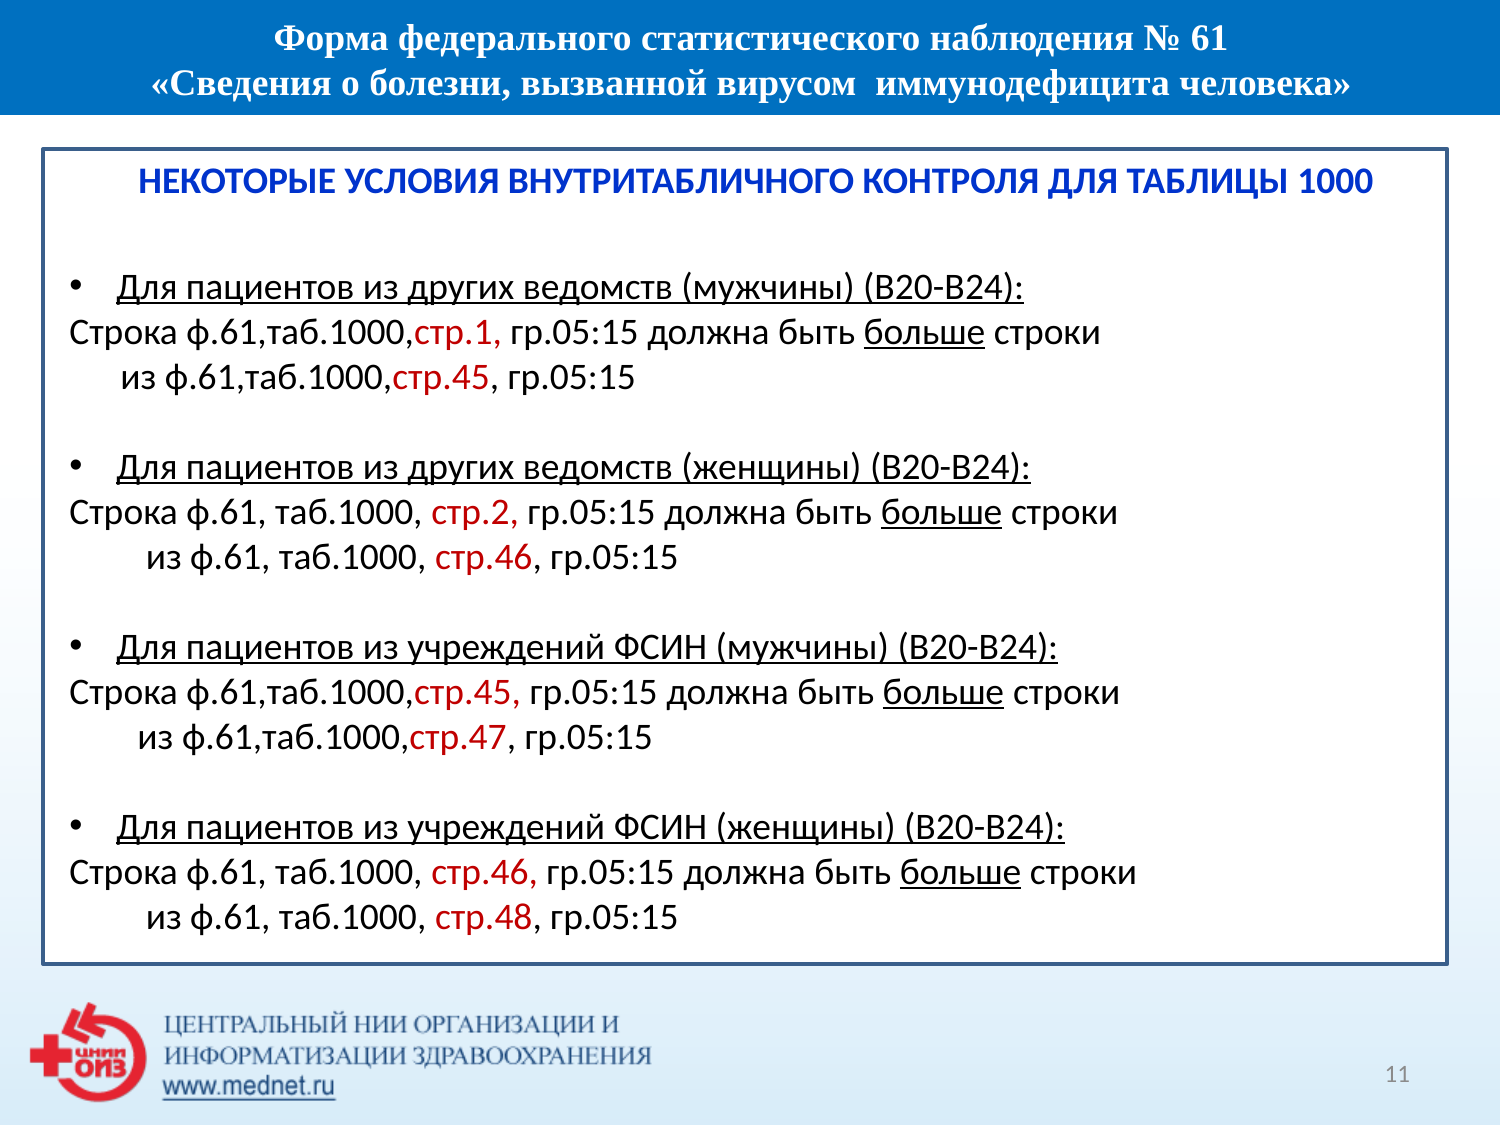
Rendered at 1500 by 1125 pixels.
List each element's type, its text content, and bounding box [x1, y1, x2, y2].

picture [0, 117, 1500, 1125]
text_box НЕКОТОРЫЕ УСЛОВИЯ ВНУТРИТАБЛИЧНОГО КОНТРОЛЯ ДЛЯ ТАБЛИЦЫ 1000 [54, 148, 1458, 209]
text_box Форма федерального статистического наблюдения № 61 «Сведения о болезни, вызванной вирусом иммунодефицита человека» [0, 0, 1500, 117]
text_box [41, 147, 1449, 966]
slide_number 11 [1074, 1042, 1425, 1103]
text_box Для пациентов из других ведомств (мужчины) (В20-В24): Строка ф.61,таб.1000,стр.1, гр.05:15 должна быть больше строки из ф.61,таб.1000,стр.45, гр.05:15 Для пациентов из других ведомств (женщины) (В20-В24): Строка ф.61, таб.1000, стр.2, гр.05:15 должна быть больше строки из ф.61, таб.1000, стр.46, гр.05:15 Для пациентов из учреждений ФСИН (мужчины) (В20-В24): Строка ф.61,таб.1000,стр.45, гр.05:15 должна быть больше строки из ф.61,таб.1000,стр.47, гр.05:15 Для пациентов из учреждений ФСИН (женщины) (В20-В24): Строка ф.61, таб.1000, стр.46, гр.05:15 должна быть больше строки из ф.61, таб.1000, стр.48, гр.05:15 [54, 209, 1400, 990]
